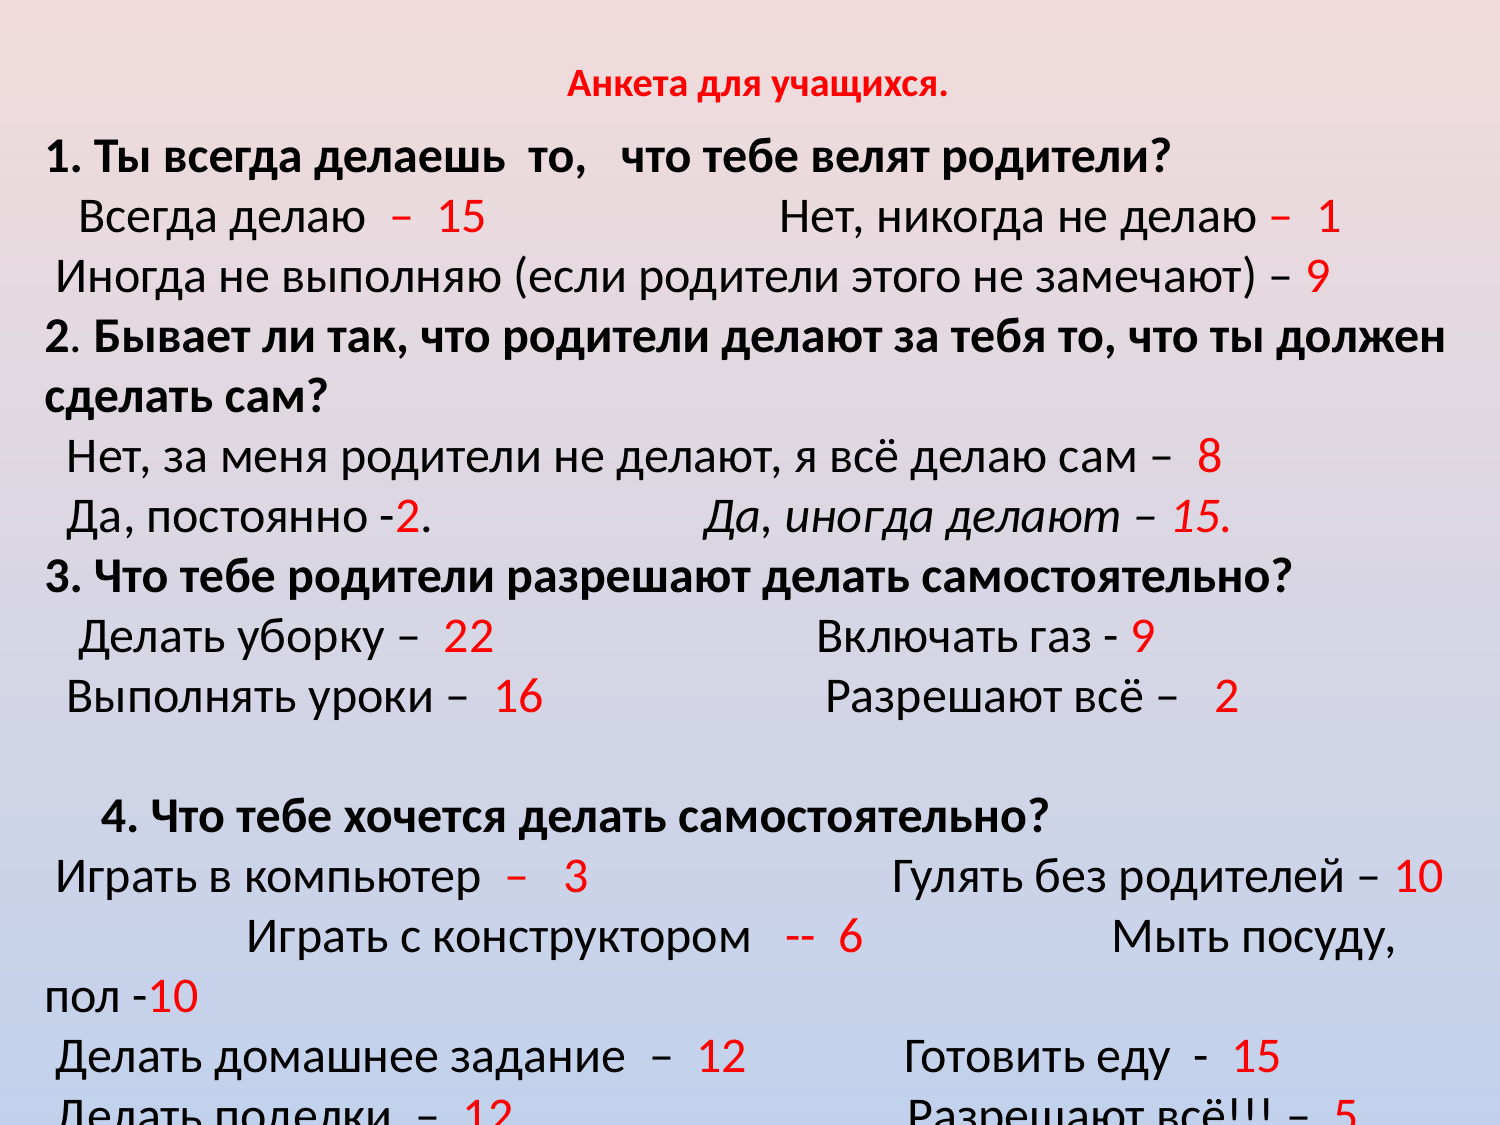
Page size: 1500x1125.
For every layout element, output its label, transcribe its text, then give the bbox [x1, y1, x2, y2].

text_box 1. Ты всегда делаешь то, что тебе велят родители? Всегда делаю – 15 Нет, никогда не делаю – 1 Иногда не выполняю (если родители этого не замечают) – 9 2. Бывает ли так, что родители делают за тебя то, что ты должен сделать сам? Нет, за меня родители не делают, я всё делаю сам – 8 Да, постоянно -2. Да, иногда делают – 15. 3. Что тебе родители разрешают делать самостоятельно? Делать уборку – 22 Включать газ - 9 Выполнять уроки – 16 Разрешают всё – 2 4. Что тебе хочется делать самостоятельно? Играть в компьютер – 3 Гулять без родителей – 10 Играть с конструктором -- 6 Мыть посуду, пол -10 Делать домашнее задание – 12 Готовить еду - 15 Делать поделки – 12 Разрешают всё!!! – 5 [29, 95, 1465, 1125]
title Анкета для учащихся. [100, 0, 1425, 95]
